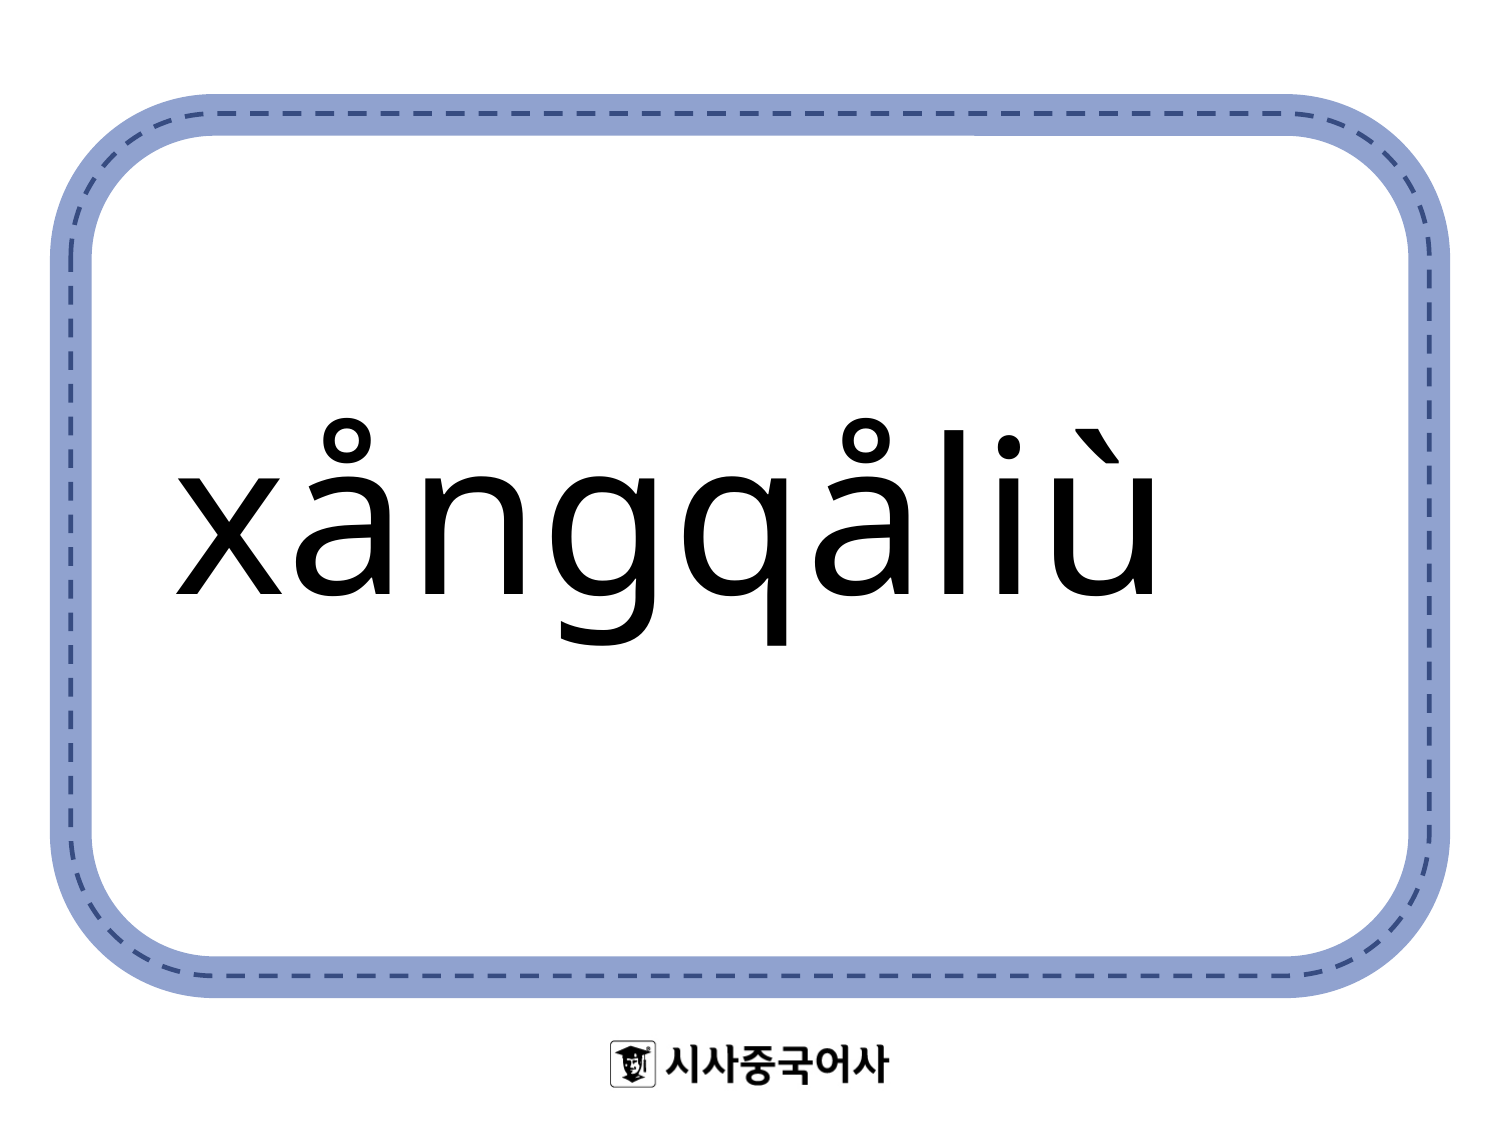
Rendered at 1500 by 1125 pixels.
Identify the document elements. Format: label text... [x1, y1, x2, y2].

text_box xångqåliù [145, 137, 1354, 800]
picture [602, 1034, 898, 1094]
